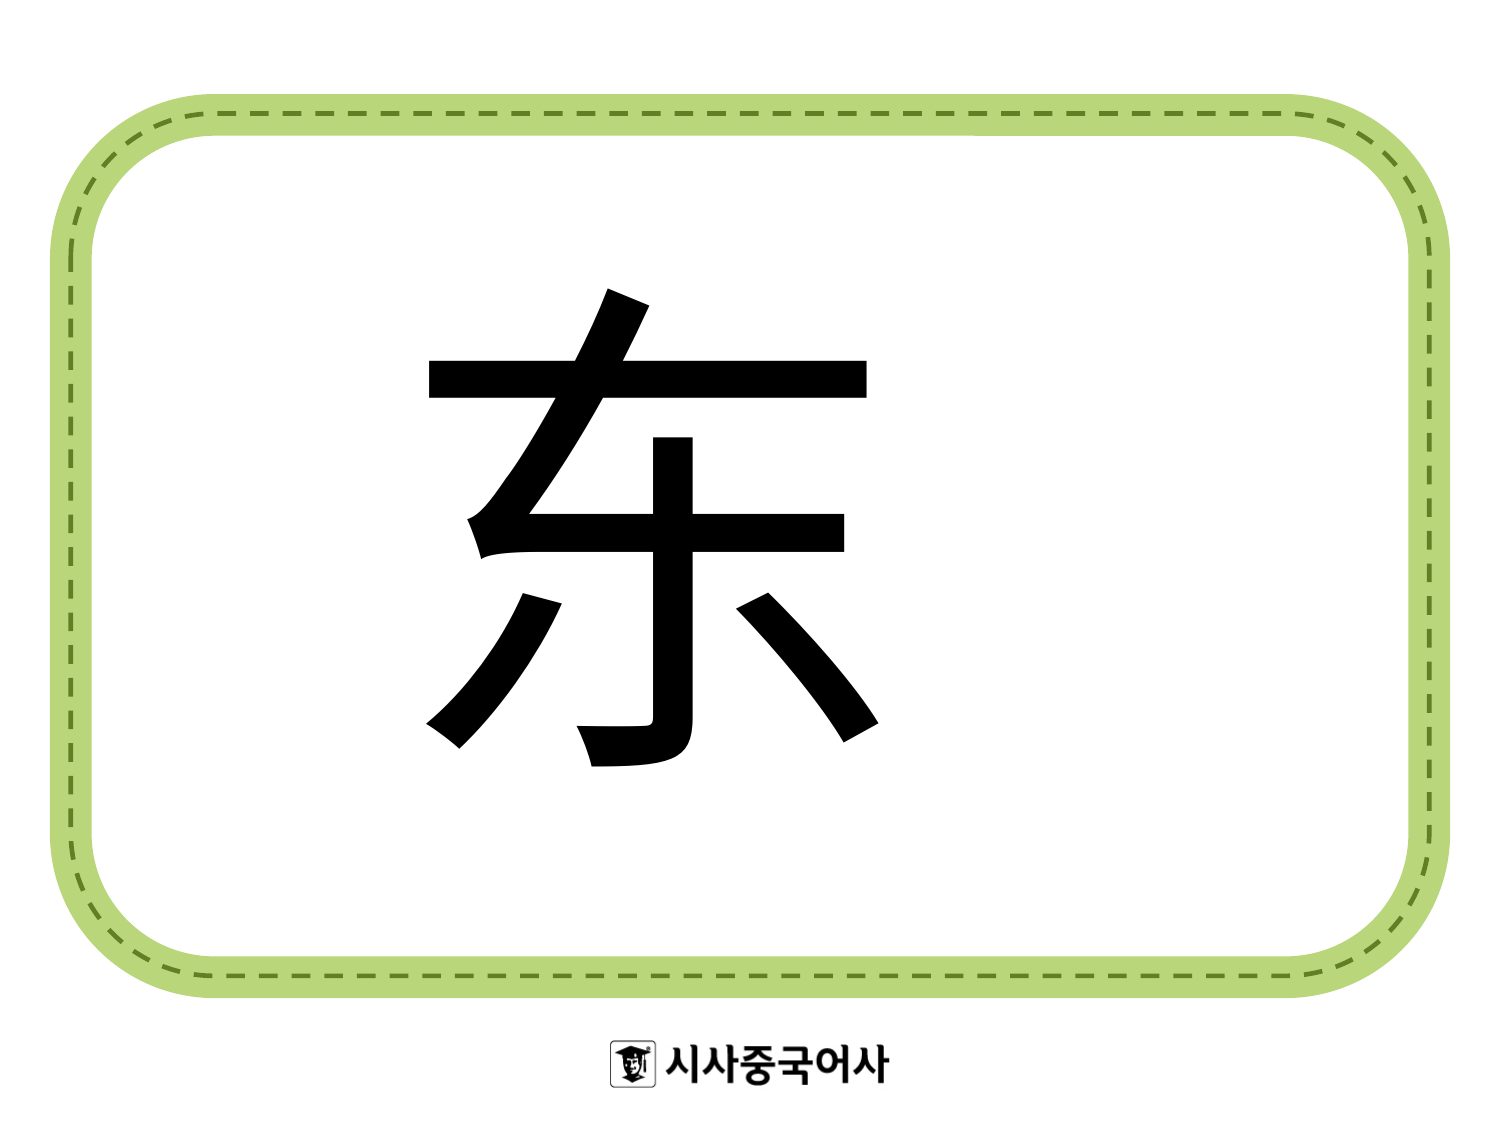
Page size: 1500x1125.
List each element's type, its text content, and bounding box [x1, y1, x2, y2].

picture [602, 1034, 898, 1094]
text_box 东 [145, 189, 1354, 853]
